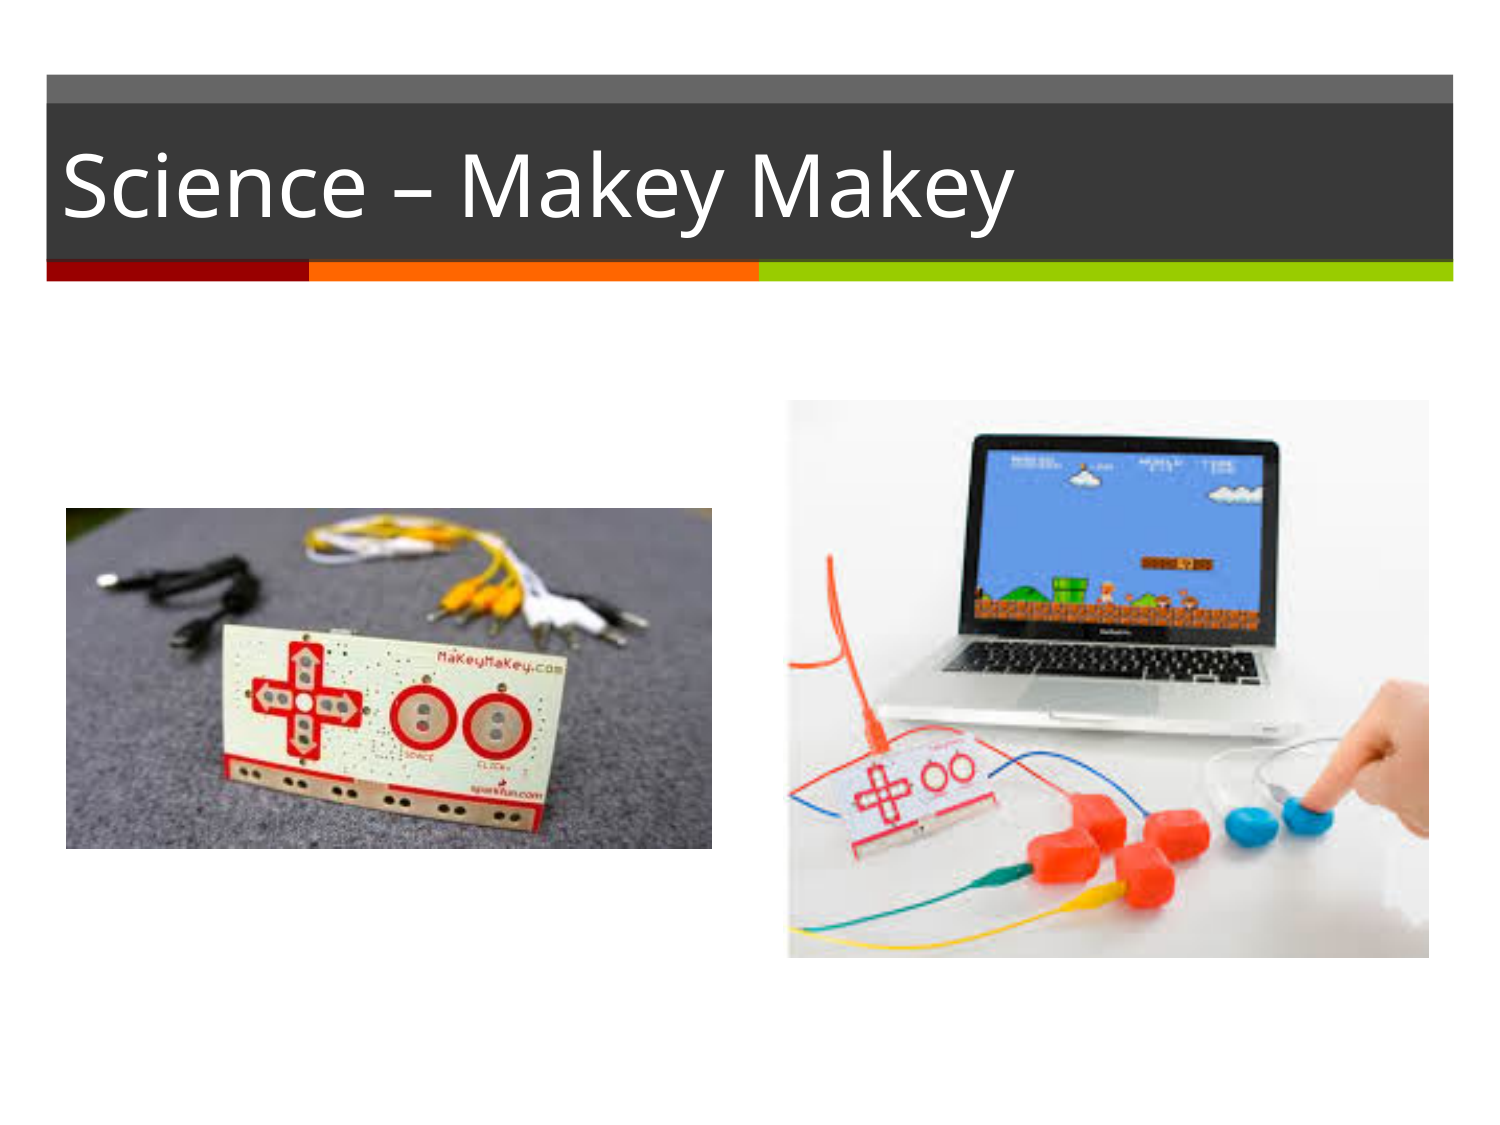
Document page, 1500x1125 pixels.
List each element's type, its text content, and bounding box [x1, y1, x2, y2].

title Science – Makey Makey [46, 103, 1454, 263]
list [65, 352, 712, 1006]
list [783, 352, 1430, 1006]
